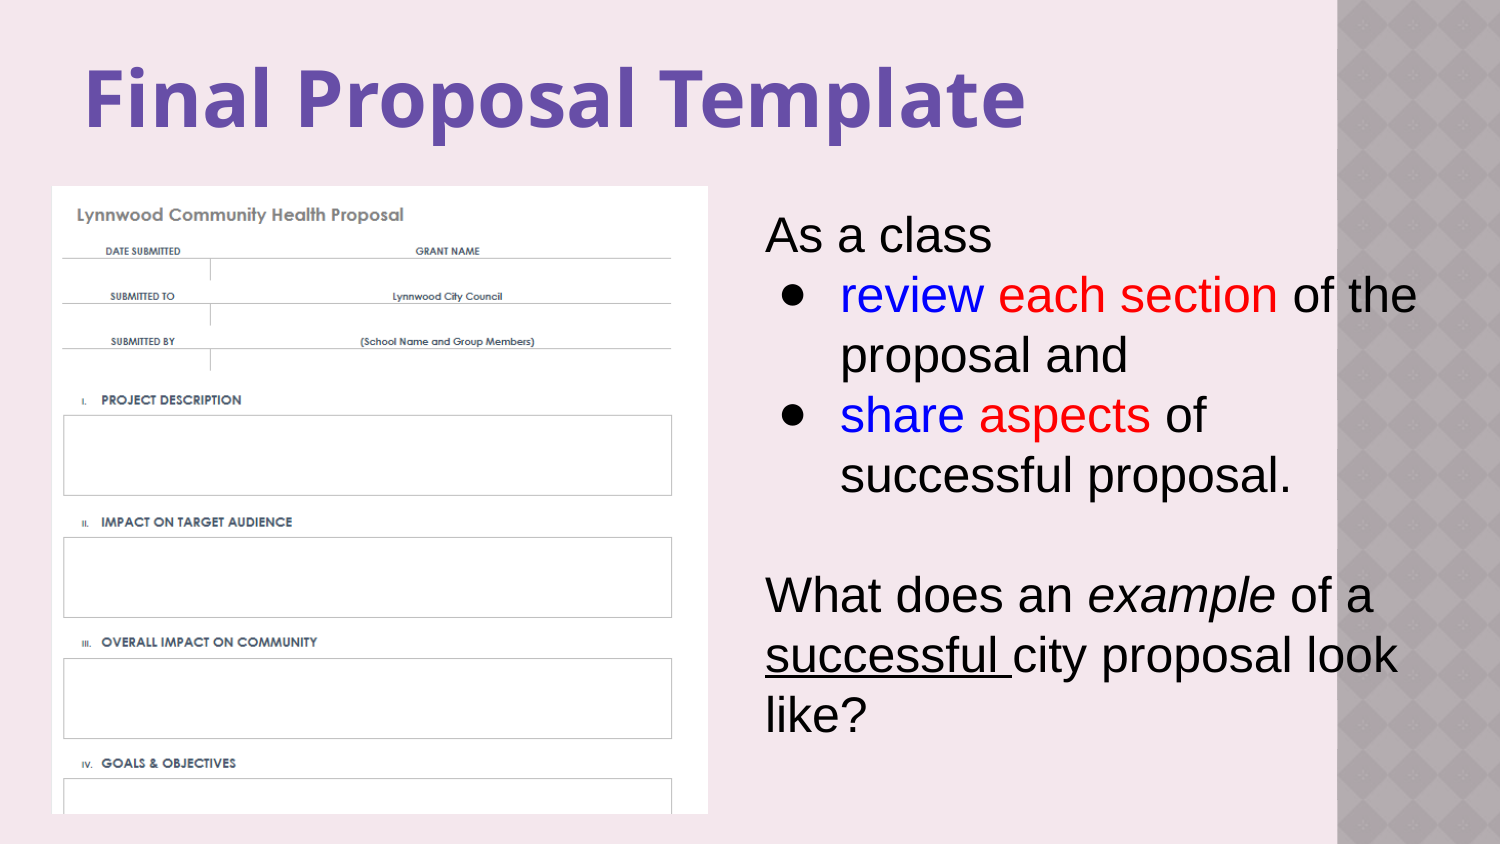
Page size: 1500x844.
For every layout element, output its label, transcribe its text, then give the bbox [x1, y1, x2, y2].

title Final Proposal Template [75, 39, 1263, 144]
text_box As a class review each section of the proposal and share aspects of successful proposal. What does an example of a successful city proposal look like? [749, 187, 1449, 771]
picture [50, 186, 708, 814]
